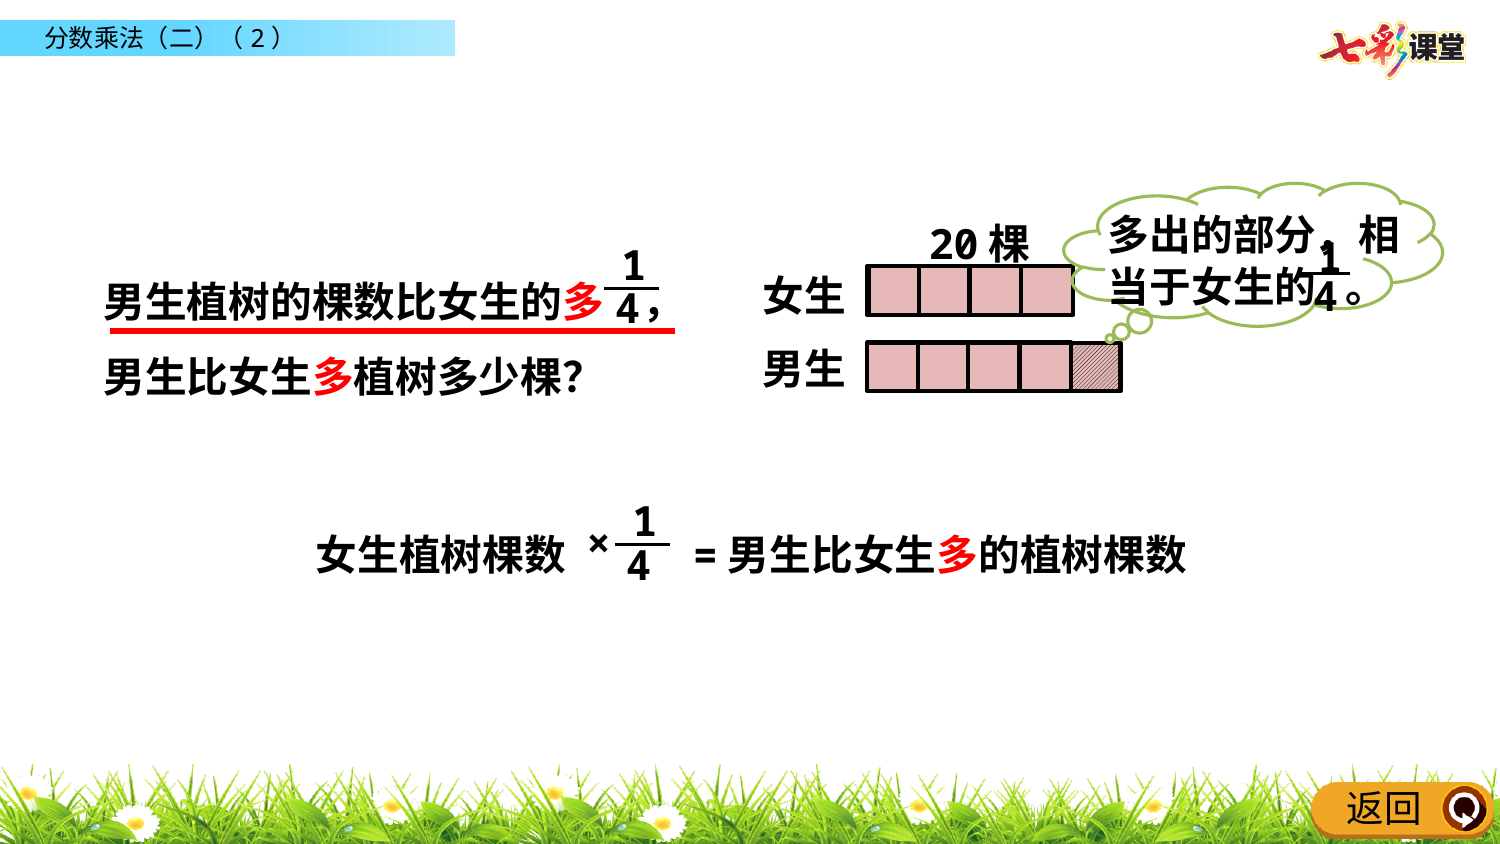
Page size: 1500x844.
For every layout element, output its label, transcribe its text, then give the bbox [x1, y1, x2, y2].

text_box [746, 182, 1443, 402]
picture [1316, 20, 1468, 80]
text_box 女生植树棵数 [300, 496, 557, 587]
text_box =男生比女生多的植树棵数 [678, 496, 1223, 587]
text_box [562, 487, 671, 597]
picture [0, 764, 1500, 844]
text_box 男生植树的棵数比女生的多 ，男生比女生多植树多少棵？ [88, 243, 720, 409]
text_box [601, 230, 660, 330]
